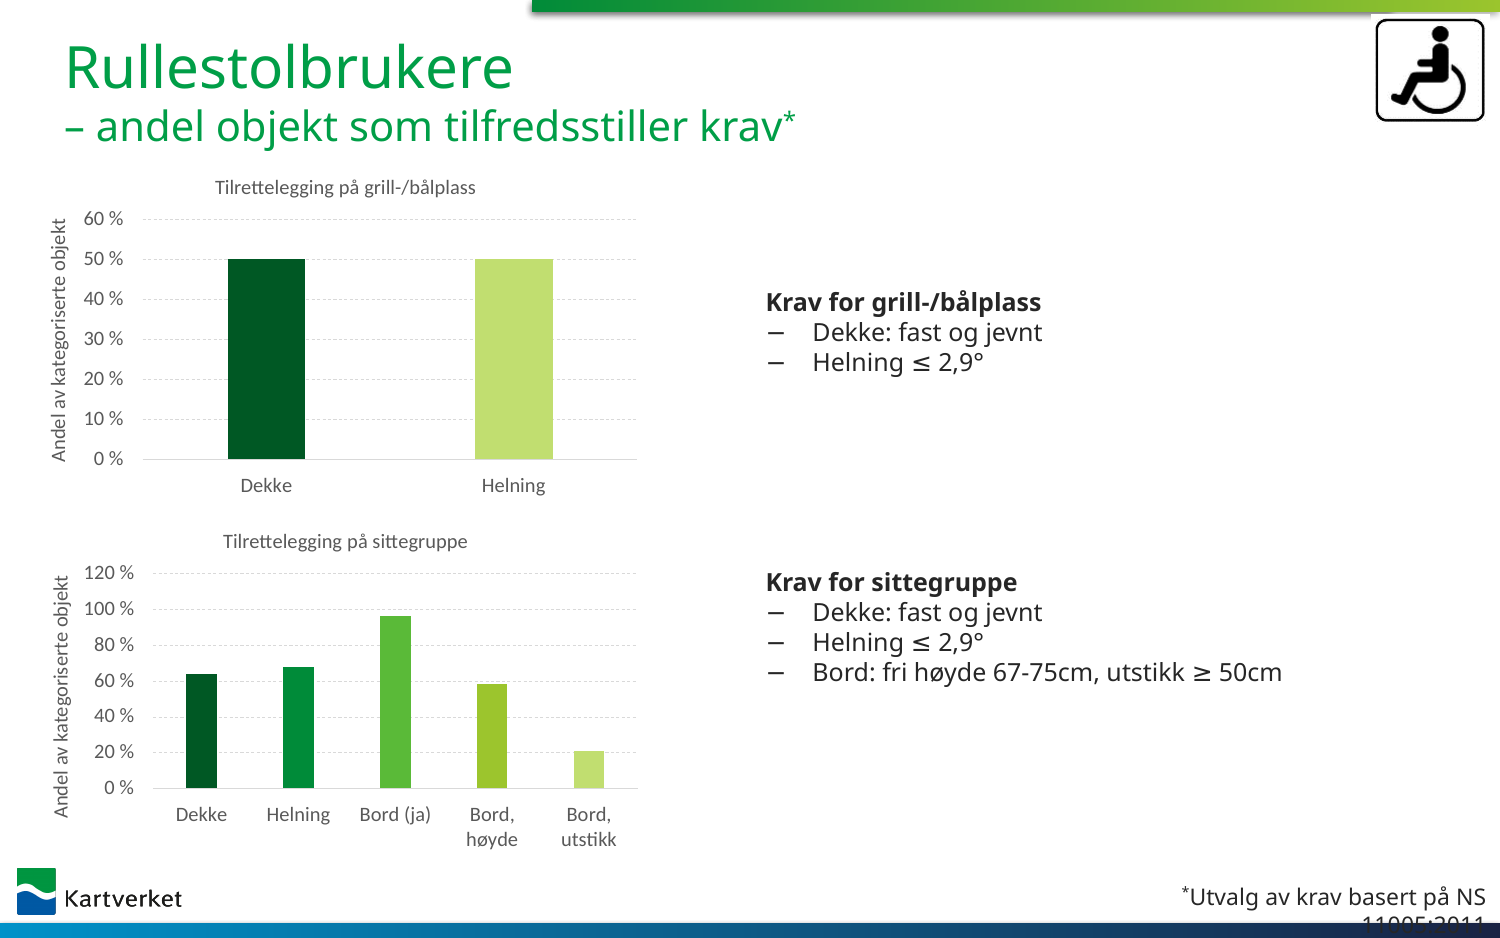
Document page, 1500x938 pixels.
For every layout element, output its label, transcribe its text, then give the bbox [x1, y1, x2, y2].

text_box Rullestolbrukere – andel objekt som tilfredsstiller krav* [49, 14, 1431, 158]
text_box *Utvalg av krav basert på NS 11005:2011 [1068, 873, 1500, 938]
picture [41, 520, 650, 859]
picture [41, 166, 650, 505]
text_box Krav for grill-/bålplass Dekke: fast og jevnt Helning ≤ 2,9° [750, 279, 1452, 384]
text_box Krav for sittegruppe Dekke: fast og jevnt Helning ≤ 2,9° Bord: fri høyde 67-75cm, utstikk ≥ 50cm [750, 559, 1500, 694]
picture [1371, 13, 1491, 127]
